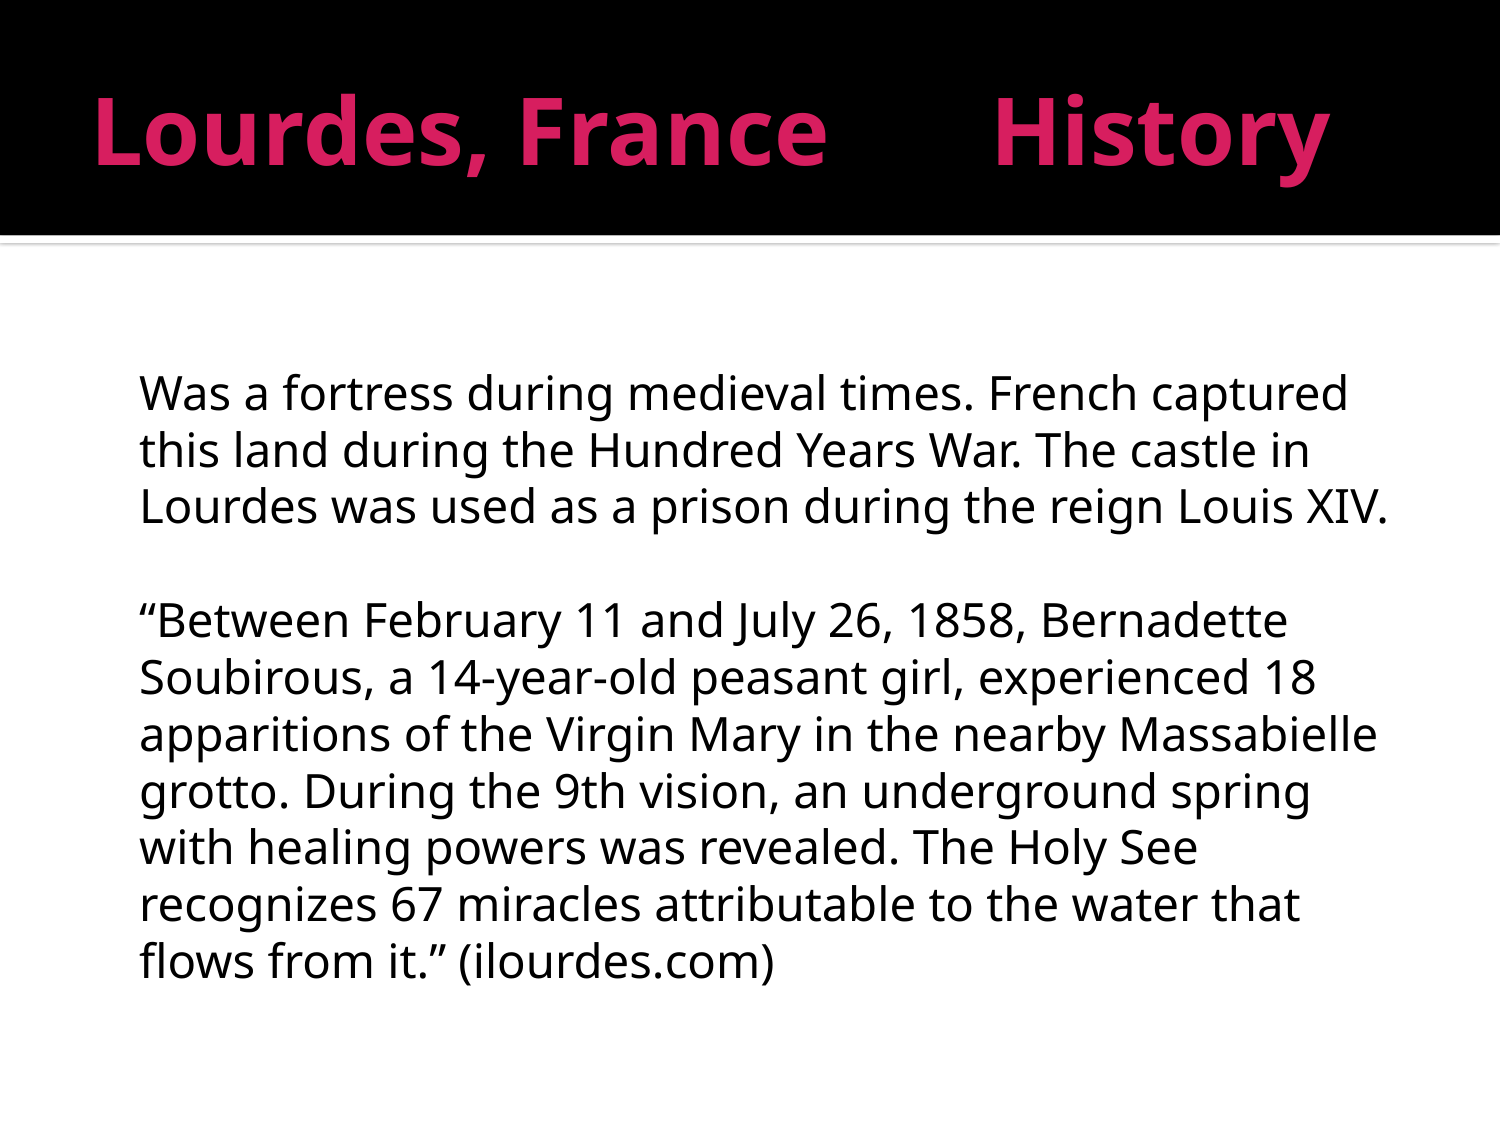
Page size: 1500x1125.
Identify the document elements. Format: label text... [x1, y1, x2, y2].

title Lourdes, France History [75, 25, 1425, 231]
list Was a fortress during medieval times. French captured this land during the Hundred Years War. The castle in Lourdes was used as a prison during the reign Louis XIV. “Between February 11 and July 26, 1858, Bernadette Soubirous, a 14-year-old peasant girl, experienced 18 apparitions of the Virgin Mary in the nearby Massabielle grotto. During the 9th vision, an underground spring with healing powers was revealed. The Holy See recognizes 67 miracles attributable to the water that flows from it.” (ilourdes.com) [75, 291, 1425, 1050]
